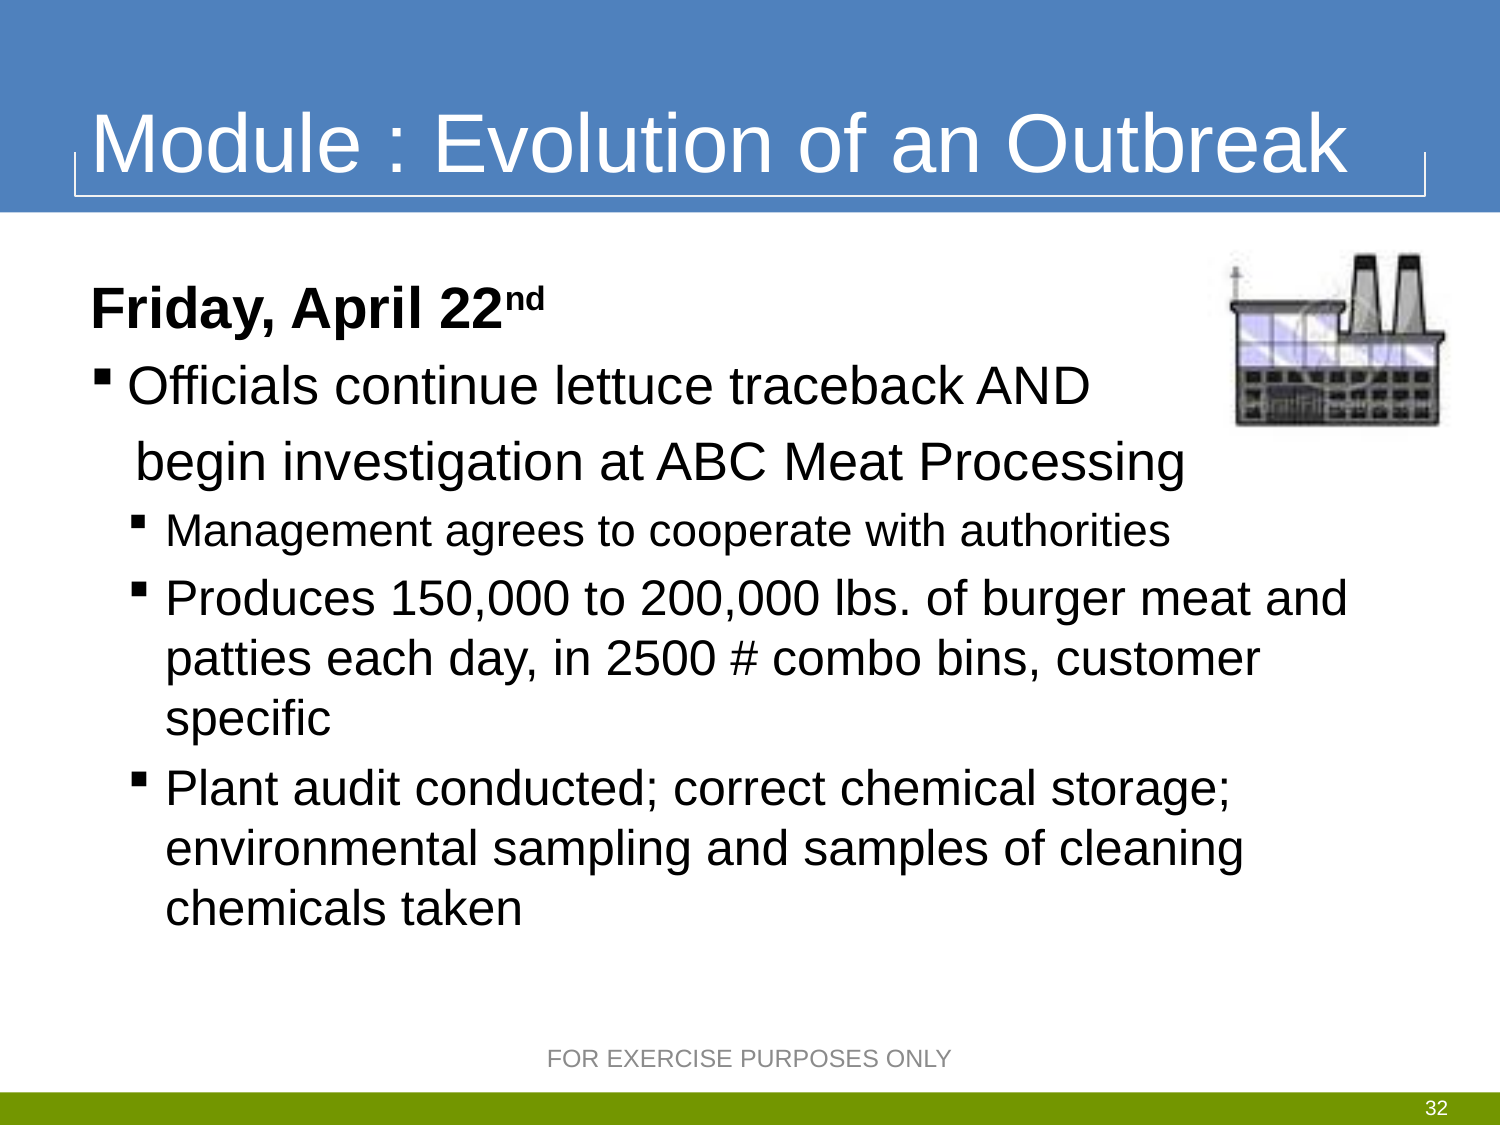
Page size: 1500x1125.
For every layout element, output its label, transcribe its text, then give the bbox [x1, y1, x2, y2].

list Friday, April 22nd Officials continue lettuce traceback AND begin investigation at ABC Meat Processing Management agrees to cooperate with authorities Produces 150,000 to 200,000 lbs. of burger meat and patties each day, in 2500 # combo bins, customer specific Plant audit conducted; correct chemical storage; environmental sampling and samples of cleaning chemicals taken [74, 262, 1426, 1006]
title Module : Evolution of an Outbreak [74, 44, 1426, 233]
footer FOR EXERCISE PURPOSES ONLY [512, 1042, 988, 1103]
picture [1187, 228, 1487, 455]
